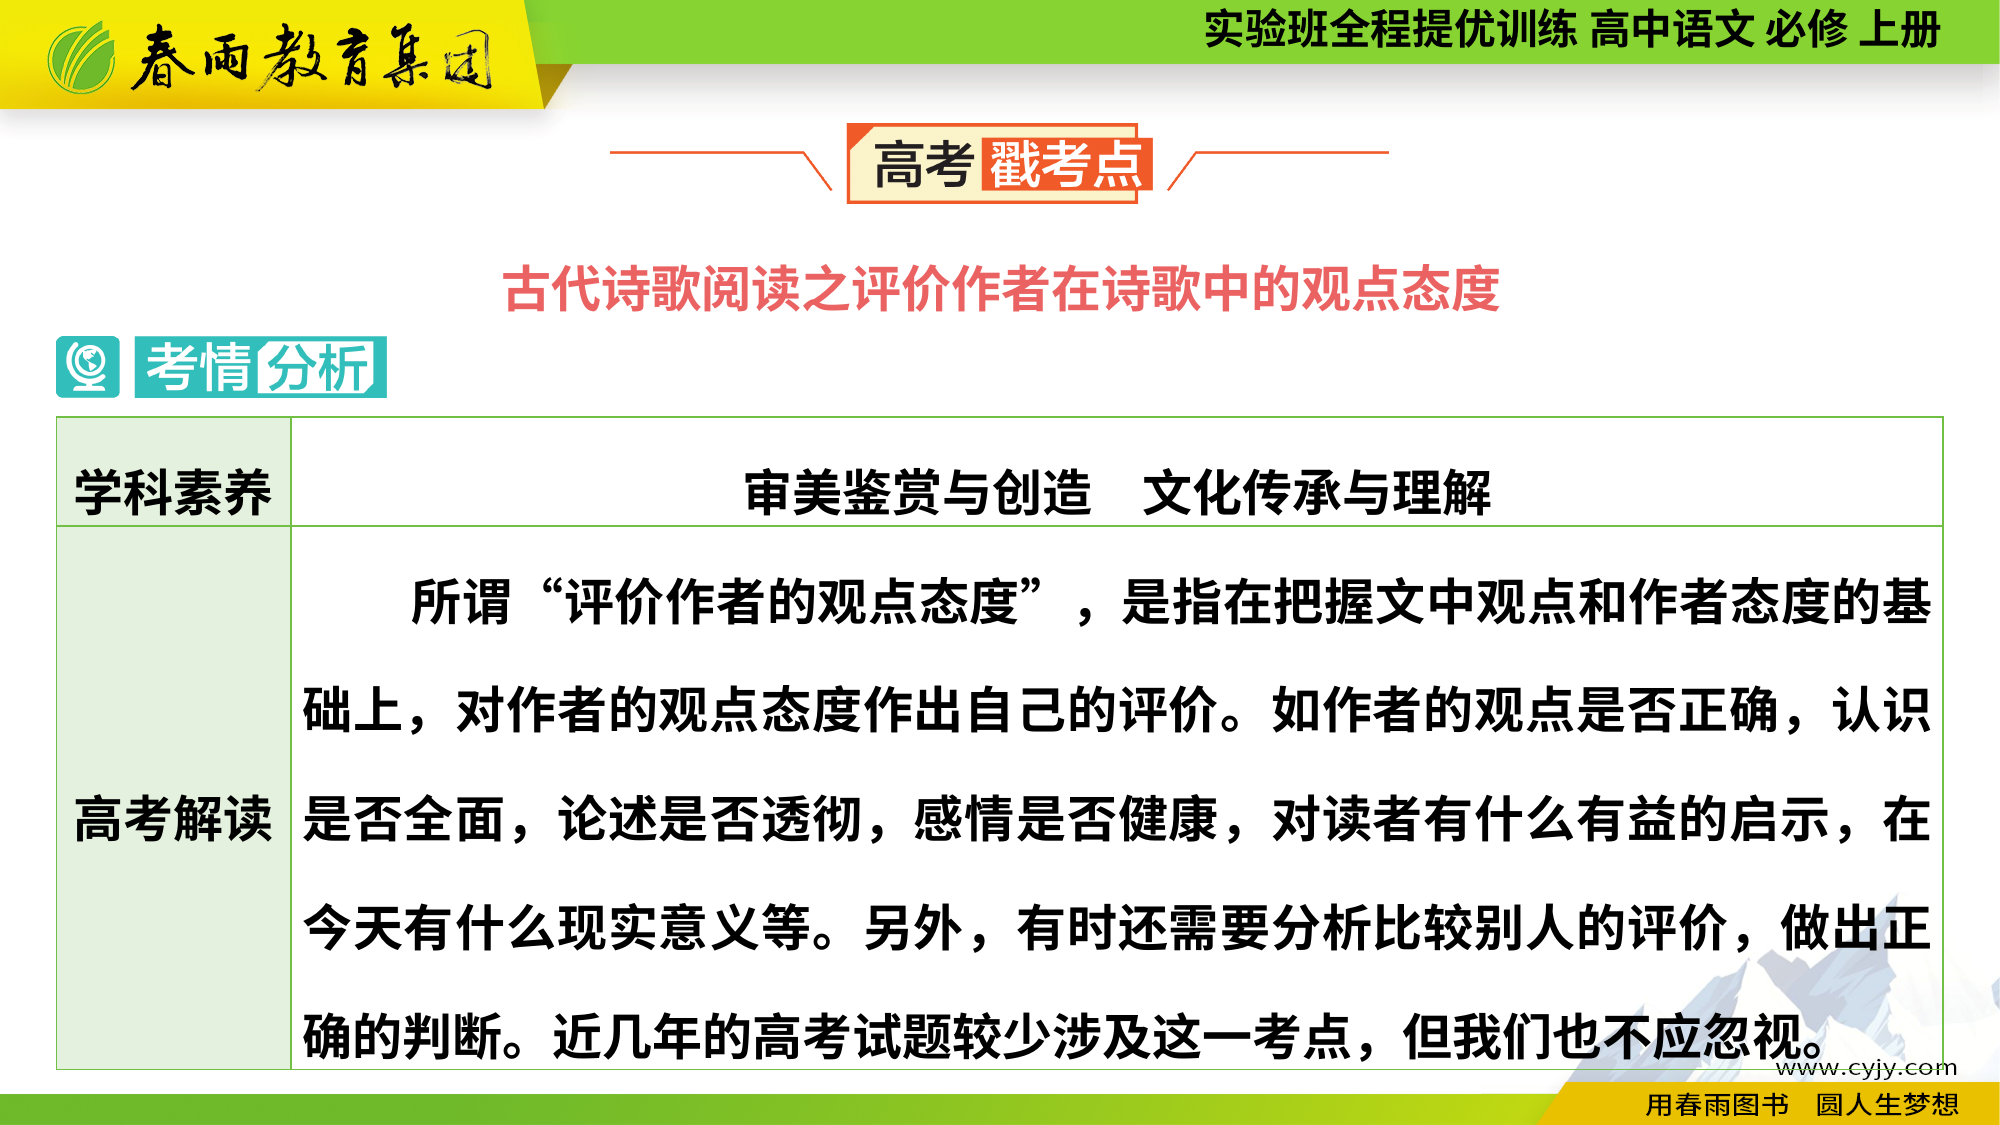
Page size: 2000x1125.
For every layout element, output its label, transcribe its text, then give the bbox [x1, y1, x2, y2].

table_header 学科素养 [57, 418, 290, 525]
table_header 审美鉴赏与创造 文化传承与理解 [292, 418, 1942, 525]
table_cell 所谓“评价作者的观点态度”，是指在把握文中观点和作者态度的基础上，对作者的观点态度作出自己的评价。如作者的观点是否正确，认识是否全面，论述是否透彻，感情是否健康，对读者有什么有益的启示，在今天有什么现实意义等。另外，有时还需要分析比较别人的评价，做出正确的判断。近几年的高考试题较少涉及这一考点，但我们也不应忽视。 [292, 527, 1942, 1069]
table_cell 高考解读 [57, 527, 290, 1069]
picture [0, 0, 2000, 1125]
list 古代诗歌阅读之评价作者在诗歌中的观点态度 [59, 219, 1944, 315]
